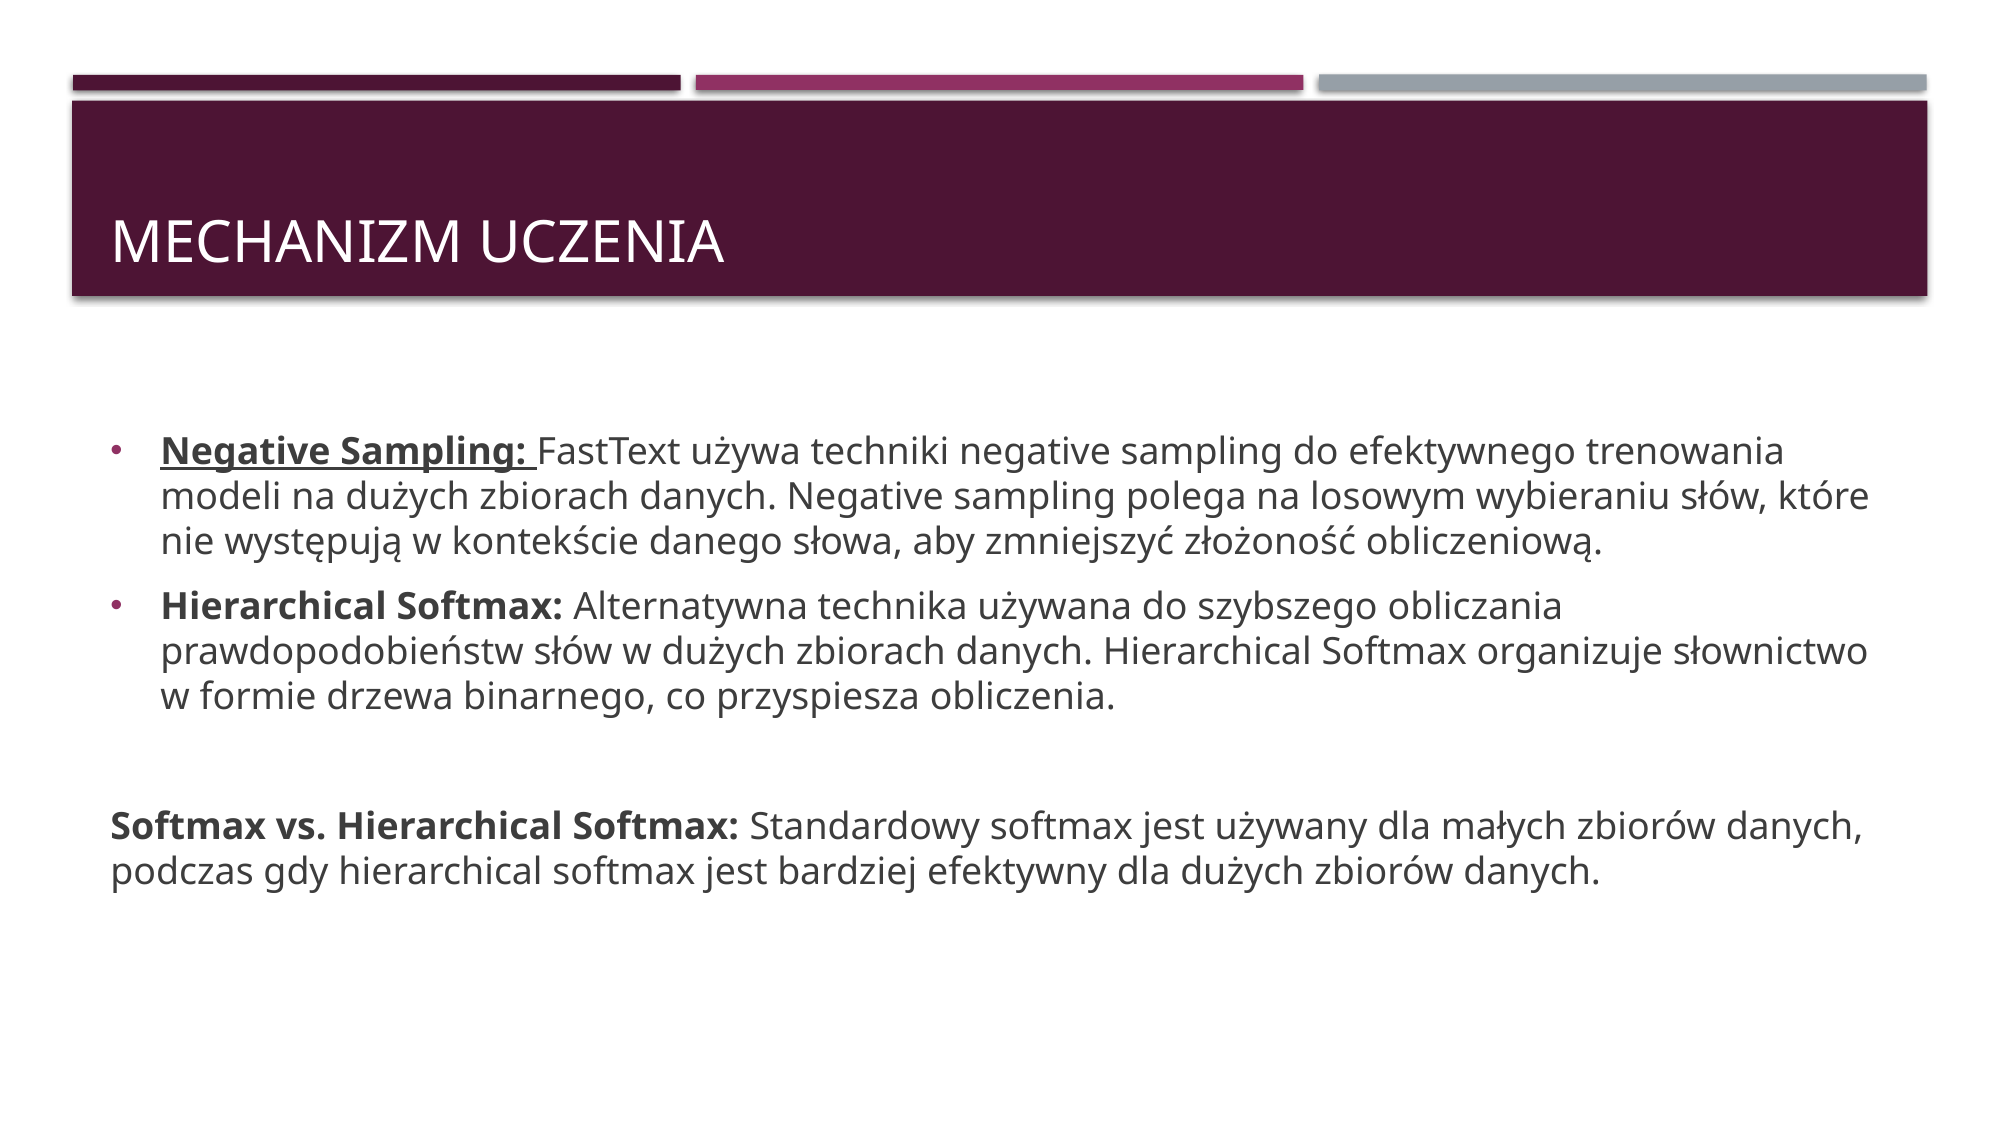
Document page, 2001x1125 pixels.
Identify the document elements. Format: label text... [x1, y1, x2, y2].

title MECHANIZM UCZENIA [95, 115, 1905, 282]
list Negative Sampling: FastText używa techniki negative sampling do efektywnego trenowania modeli na dużych zbiorach danych. Negative sampling polega na losowym wybieraniu słów, które nie występują w kontekście danego słowa, aby zmniejszyć złożoność obliczeniową. Hierarchical Softmax: Alternatywna technika używana do szybszego obliczania prawdopodobieństw słów w dużych zbiorach danych. Hierarchical Softmax organizuje słownictwo w formie drzewa binarnego, co przyspiesza obliczenia. Softmax vs. Hierarchical Softmax: Standardowy softmax jest używany dla małych zbiorów danych, podczas gdy hierarchical softmax jest bardziej efektywny dla dużych zbiorów danych. [95, 357, 1905, 962]
